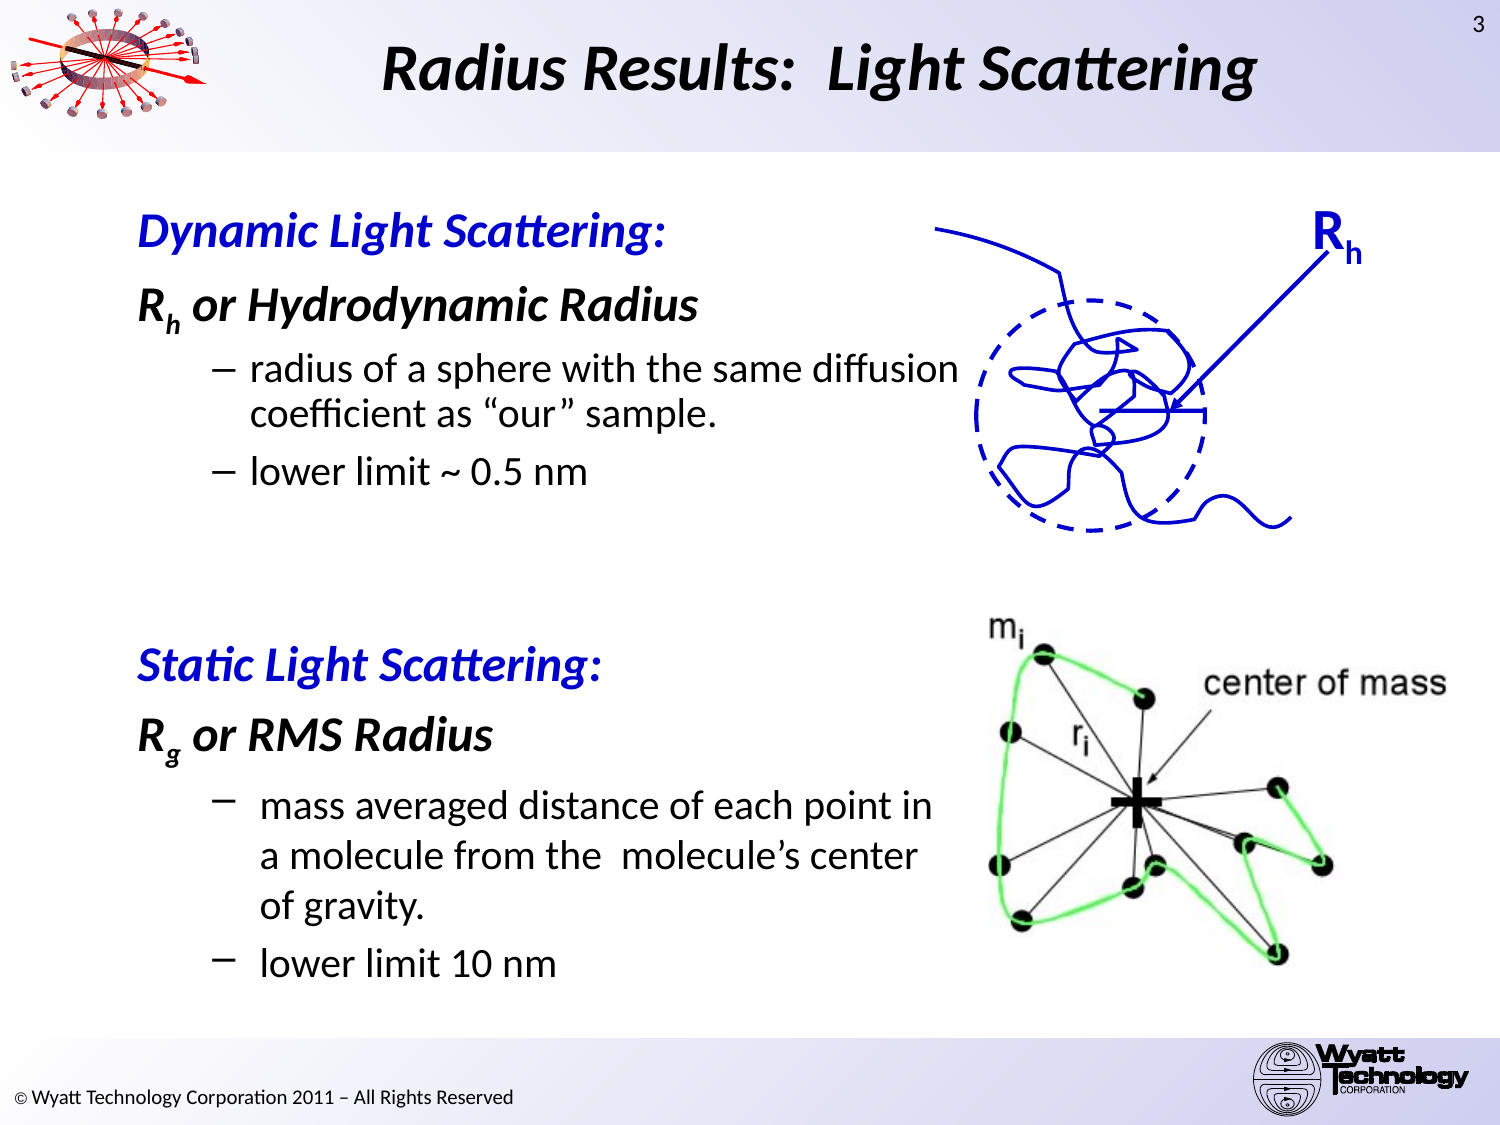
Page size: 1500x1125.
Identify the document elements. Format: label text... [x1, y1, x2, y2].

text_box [975, 184, 1456, 531]
text_box Dynamic Light Scattering: Rh or Hydrodynamic Radius radius of a sphere with the same diffusion coefficient as “our” sample. lower limit ~ 0.5 nm [122, 196, 970, 502]
list Static Light Scattering: Rg or RMS Radius mass averaged distance of each point in a molecule from the molecule’s center of gravity. lower limit 10 nm [122, 623, 965, 1051]
picture [988, 605, 1449, 967]
title Radius Results: Light Scattering [217, 16, 1424, 112]
text_box [934, 228, 970, 258]
